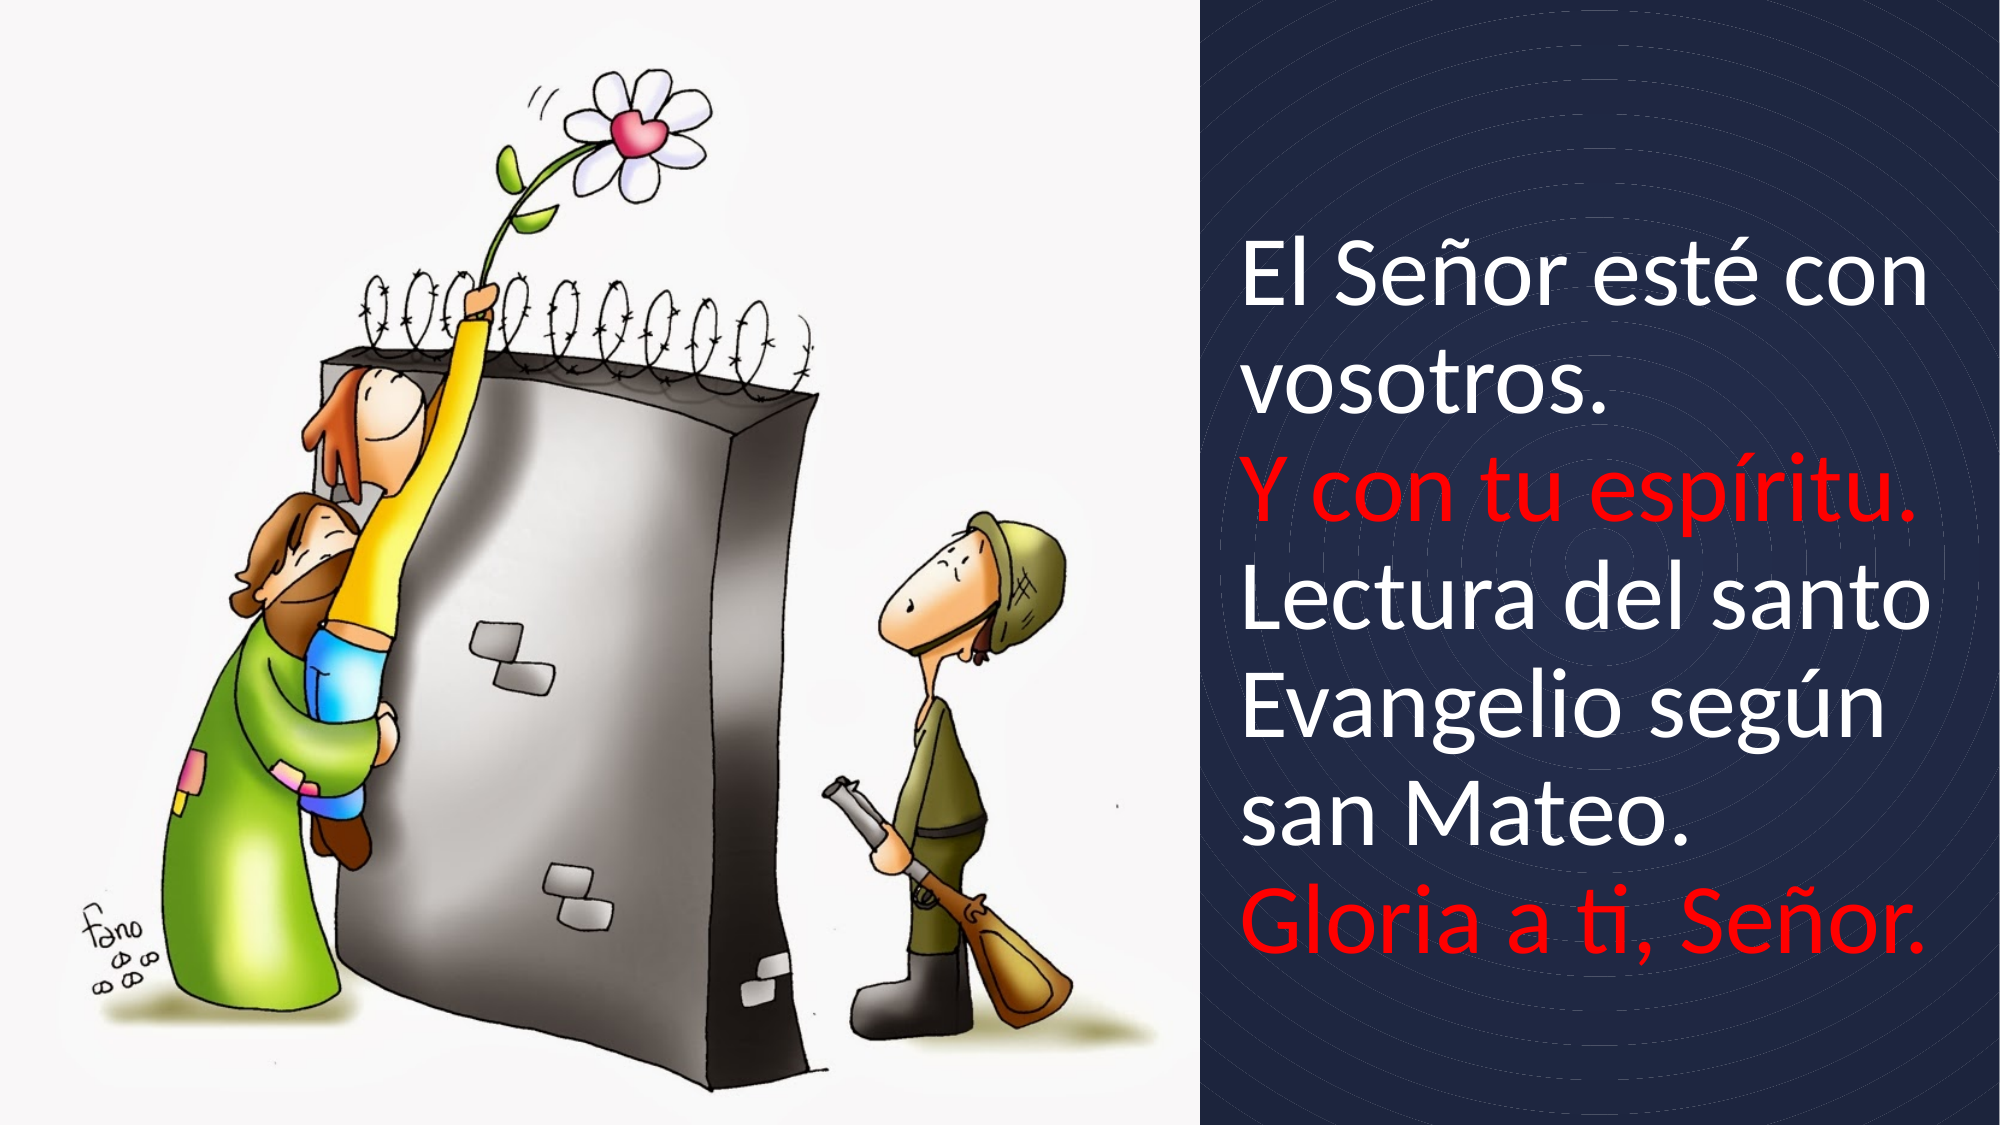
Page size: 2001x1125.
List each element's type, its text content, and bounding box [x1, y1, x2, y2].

title El Señor esté con vosotros. Y con tu espíritu. Lectura del santo Evangelio según san Mateo. Gloria a ti, Señor. [1224, 42, 1969, 1083]
picture [0, 0, 1200, 1125]
